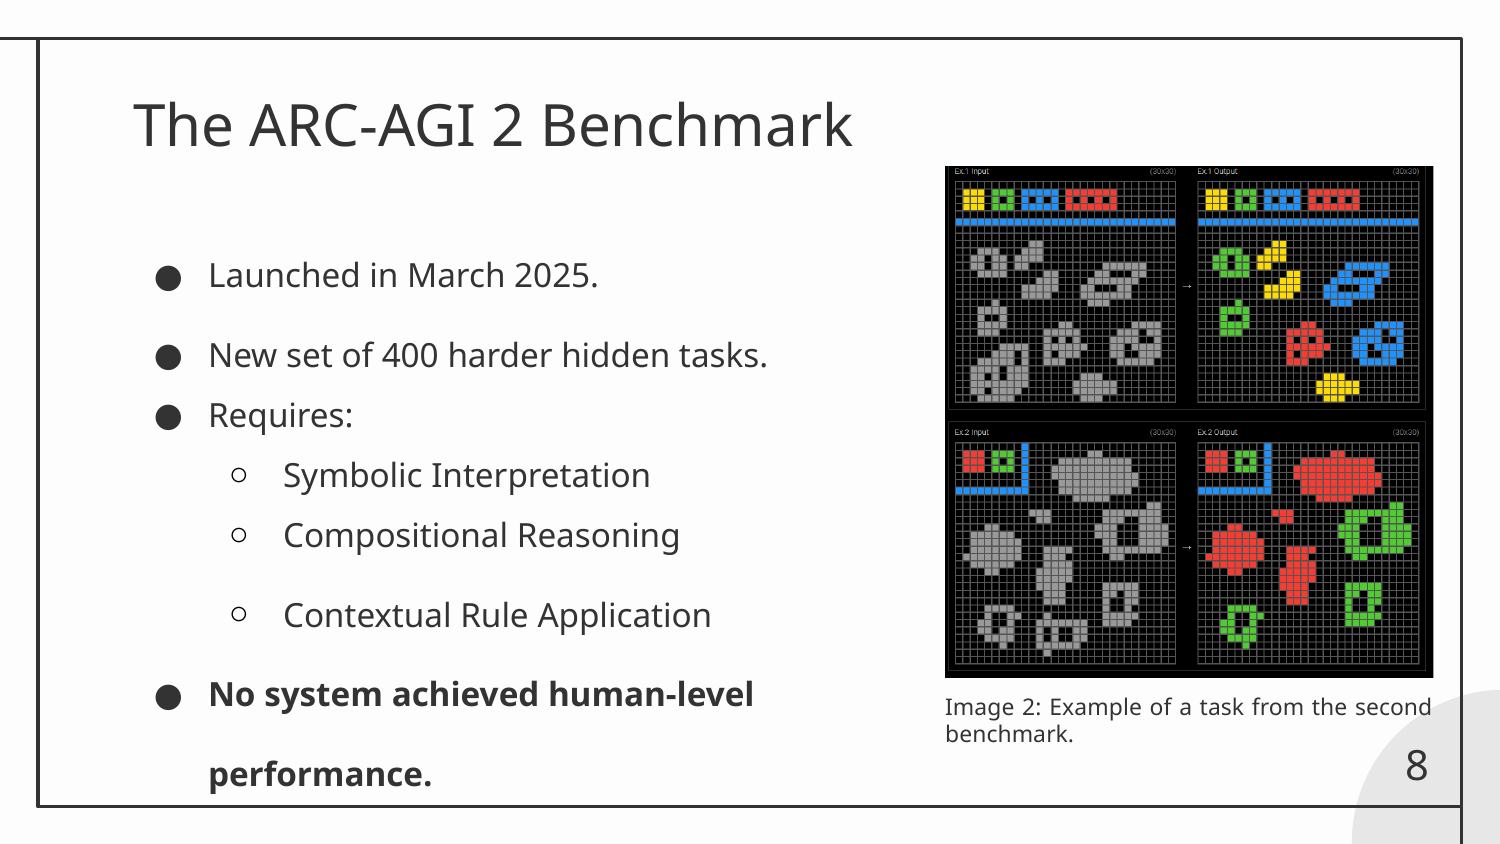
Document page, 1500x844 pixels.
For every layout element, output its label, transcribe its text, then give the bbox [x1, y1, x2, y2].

picture [944, 166, 1434, 678]
title The ARC-AGI 2 Benchmark [118, 72, 1382, 167]
list Launched in March 2025. New set of 400 harder hidden tasks. Requires: Symbolic Interpretation Compositional Reasoning Contextual Rule Application No system achieved human-level performance. [118, 199, 939, 730]
text_box Image 2: Example of a task from the second benchmark. [930, 677, 1449, 794]
text_box ‹#› [1381, 723, 1453, 798]
